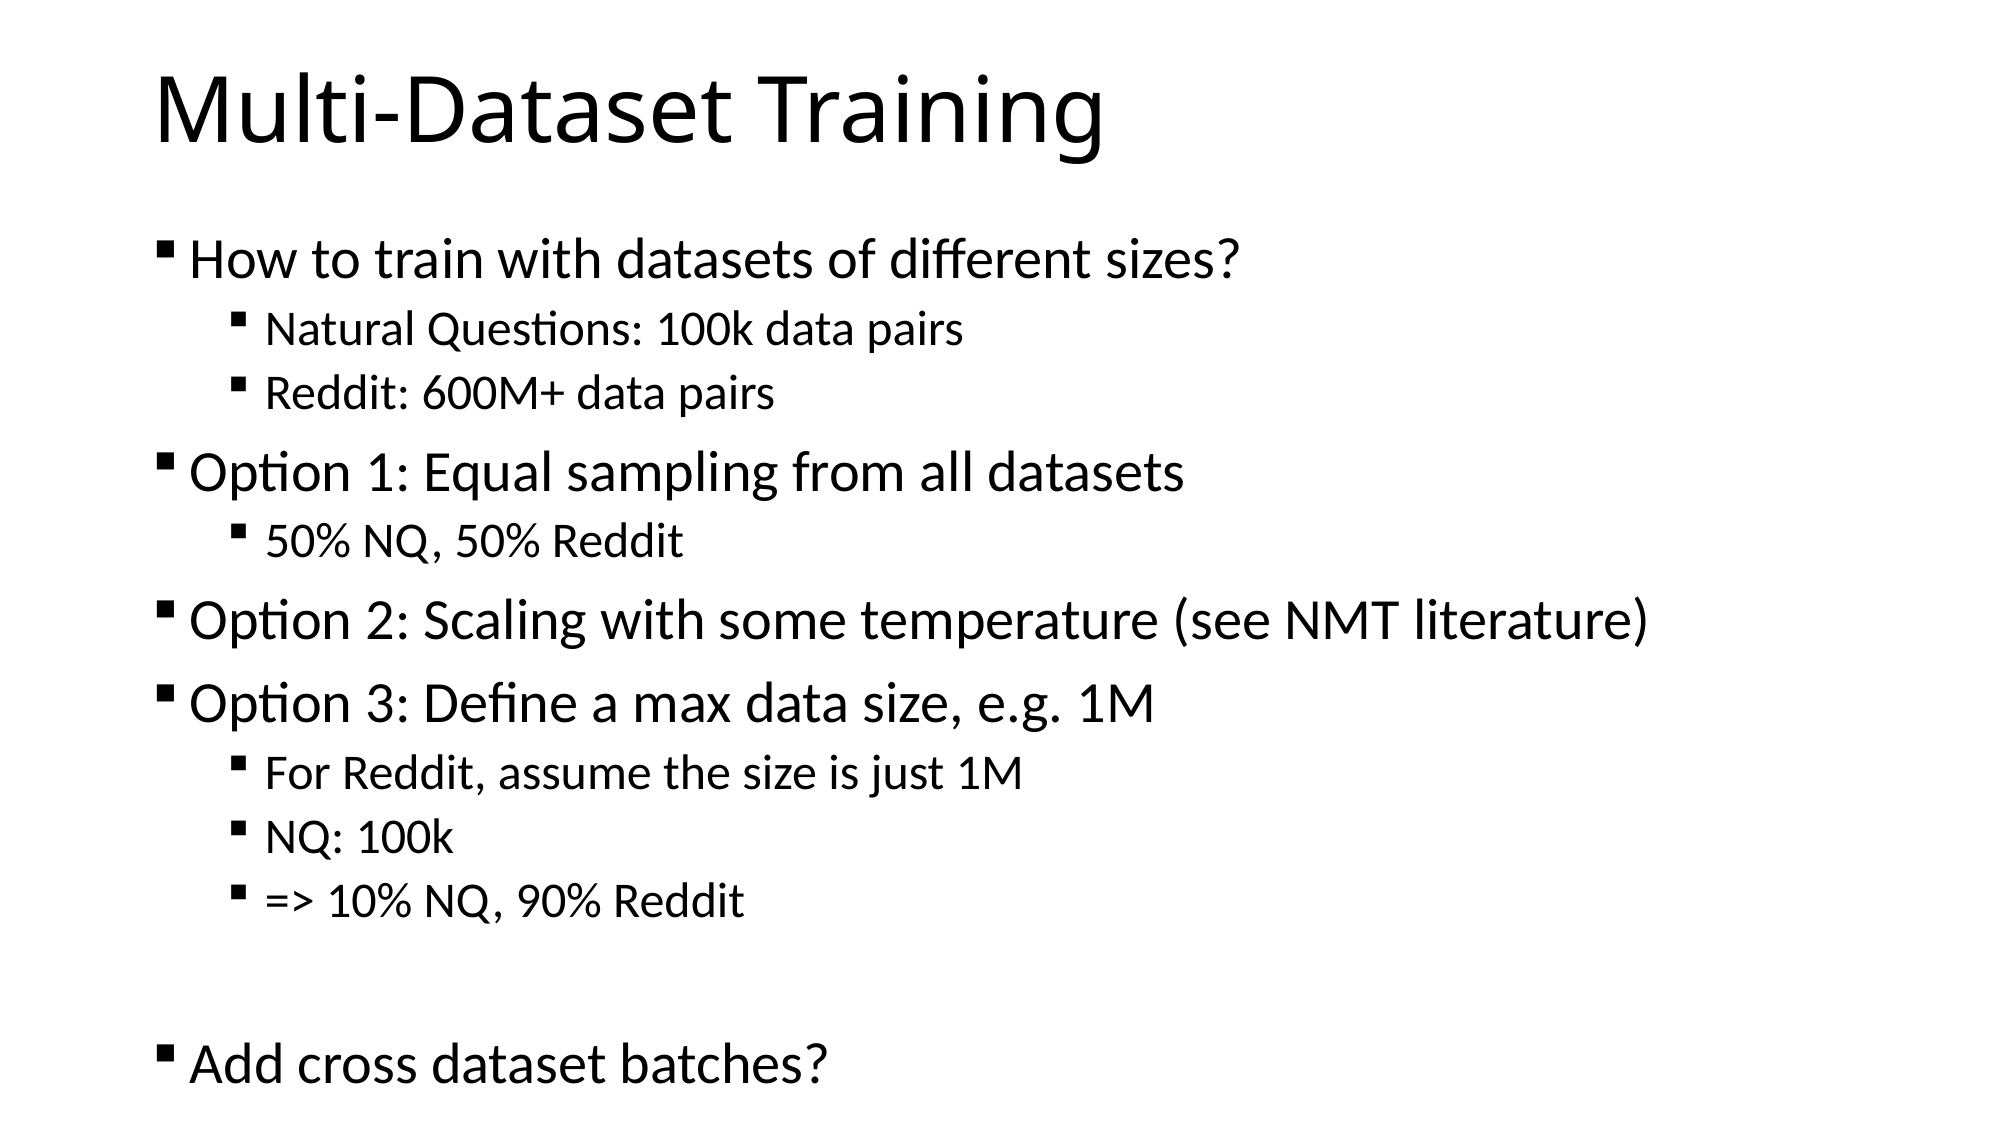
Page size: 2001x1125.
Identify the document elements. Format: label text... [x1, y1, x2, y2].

list How to train with datasets of different sizes? Natural Questions: 100k data pairs Reddit: 600M+ data pairs Option 1: Equal sampling from all datasets 50% NQ, 50% Reddit Option 2: Scaling with some temperature (see NMT literature) Option 3: Define a max data size, e.g. 1M For Reddit, assume the size is just 1M NQ: 100k => 10% NQ, 90% Reddit Add cross dataset batches? [137, 221, 1863, 1122]
title Multi-Dataset Training [137, 3, 1863, 221]
